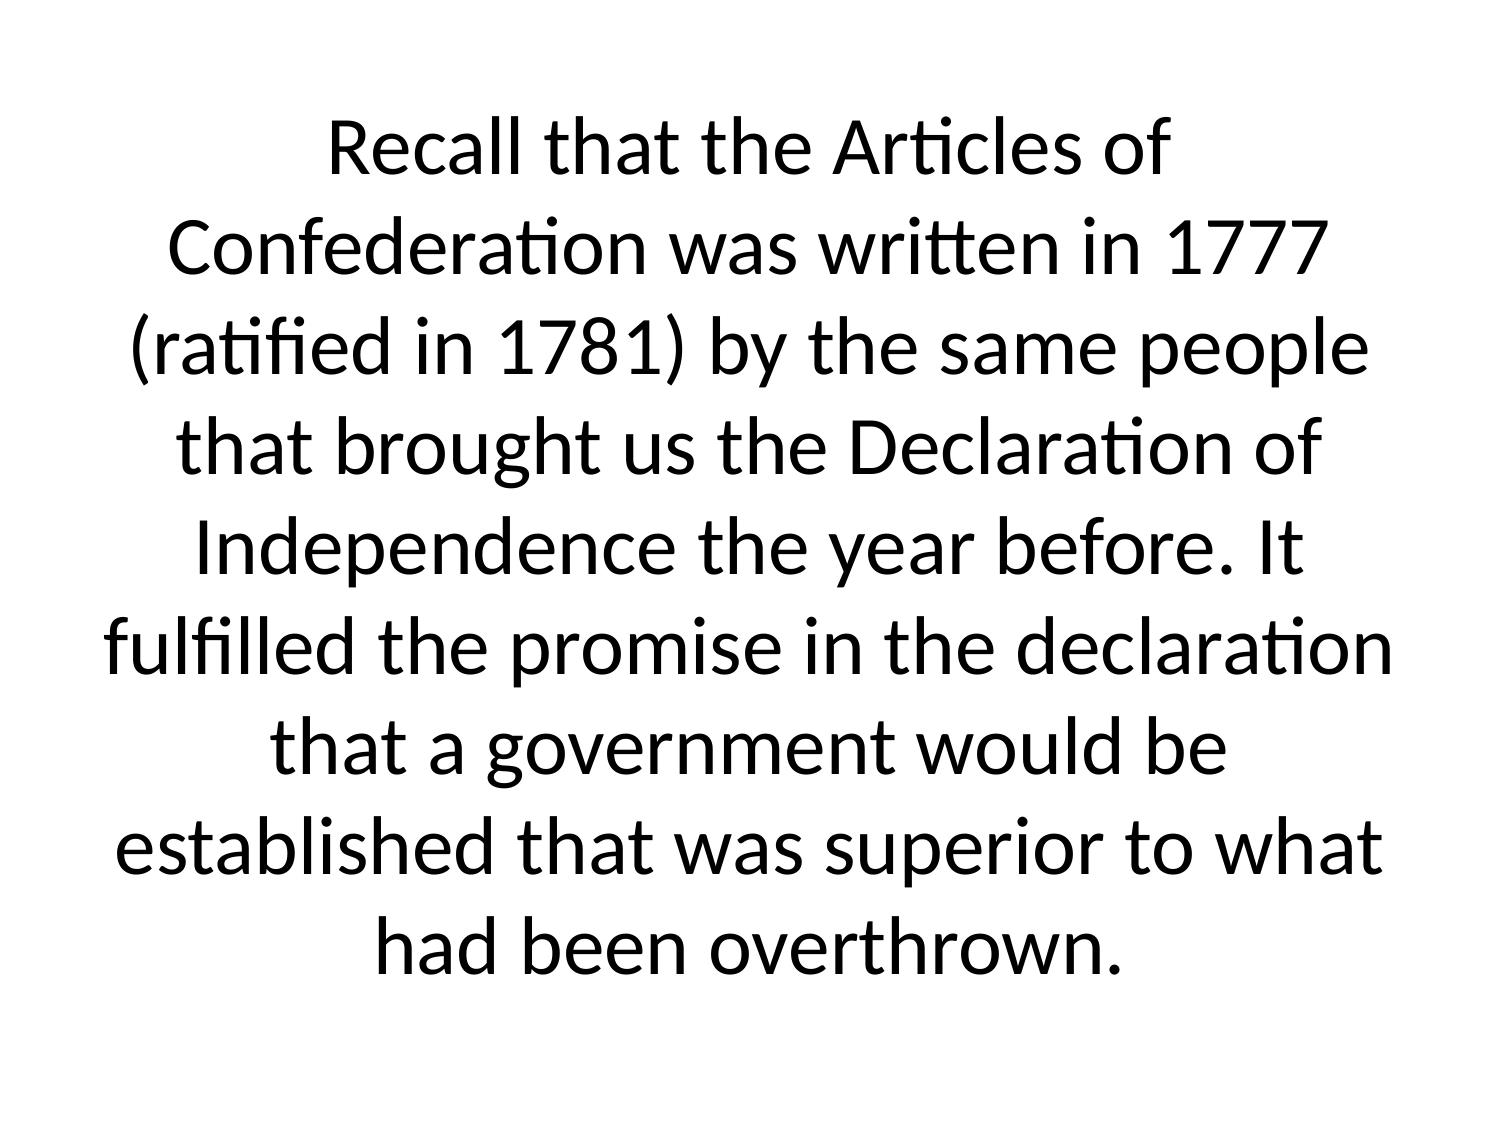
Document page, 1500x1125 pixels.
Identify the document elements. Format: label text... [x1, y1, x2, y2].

title Recall that the Articles of Confederation was written in 1777 (ratified in 1781) by the same people that brought us the Declaration of Independence the year before. It fulfilled the promise in the declaration that a government would be established that was superior to what had been overthrown. [75, 45, 1425, 1038]
